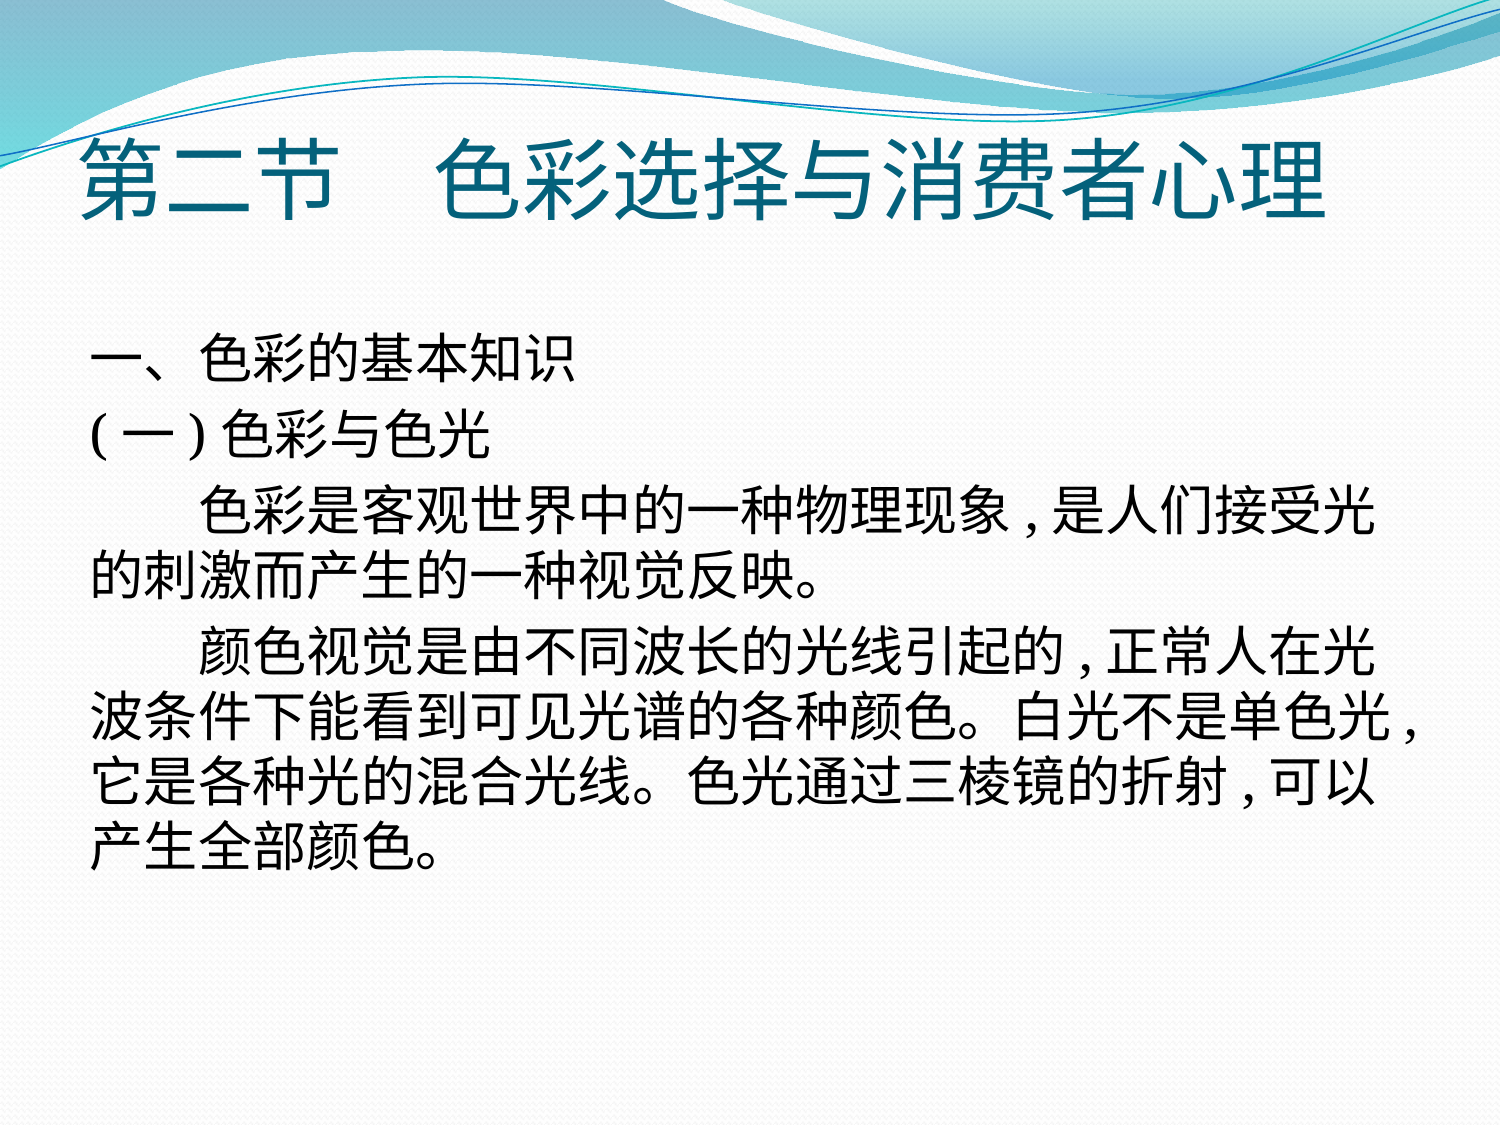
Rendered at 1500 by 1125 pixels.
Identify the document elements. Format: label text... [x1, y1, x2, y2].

list 一、色彩的基本知识 (一)色彩与色光 色彩是客观世界中的一种物理现象,是人们接受光的刺激而产生的一种视觉反映。 颜色视觉是由不同波长的光线引起的,正常人在光波条件下能看到可见光谱的各种颜色。白光不是单色光,它是各种光的混合光线。色光通过三棱镜的折射,可以产生全部颜色。 [75, 317, 1425, 1038]
title 第二节 色彩选择与消费者心理 [75, 115, 1425, 232]
